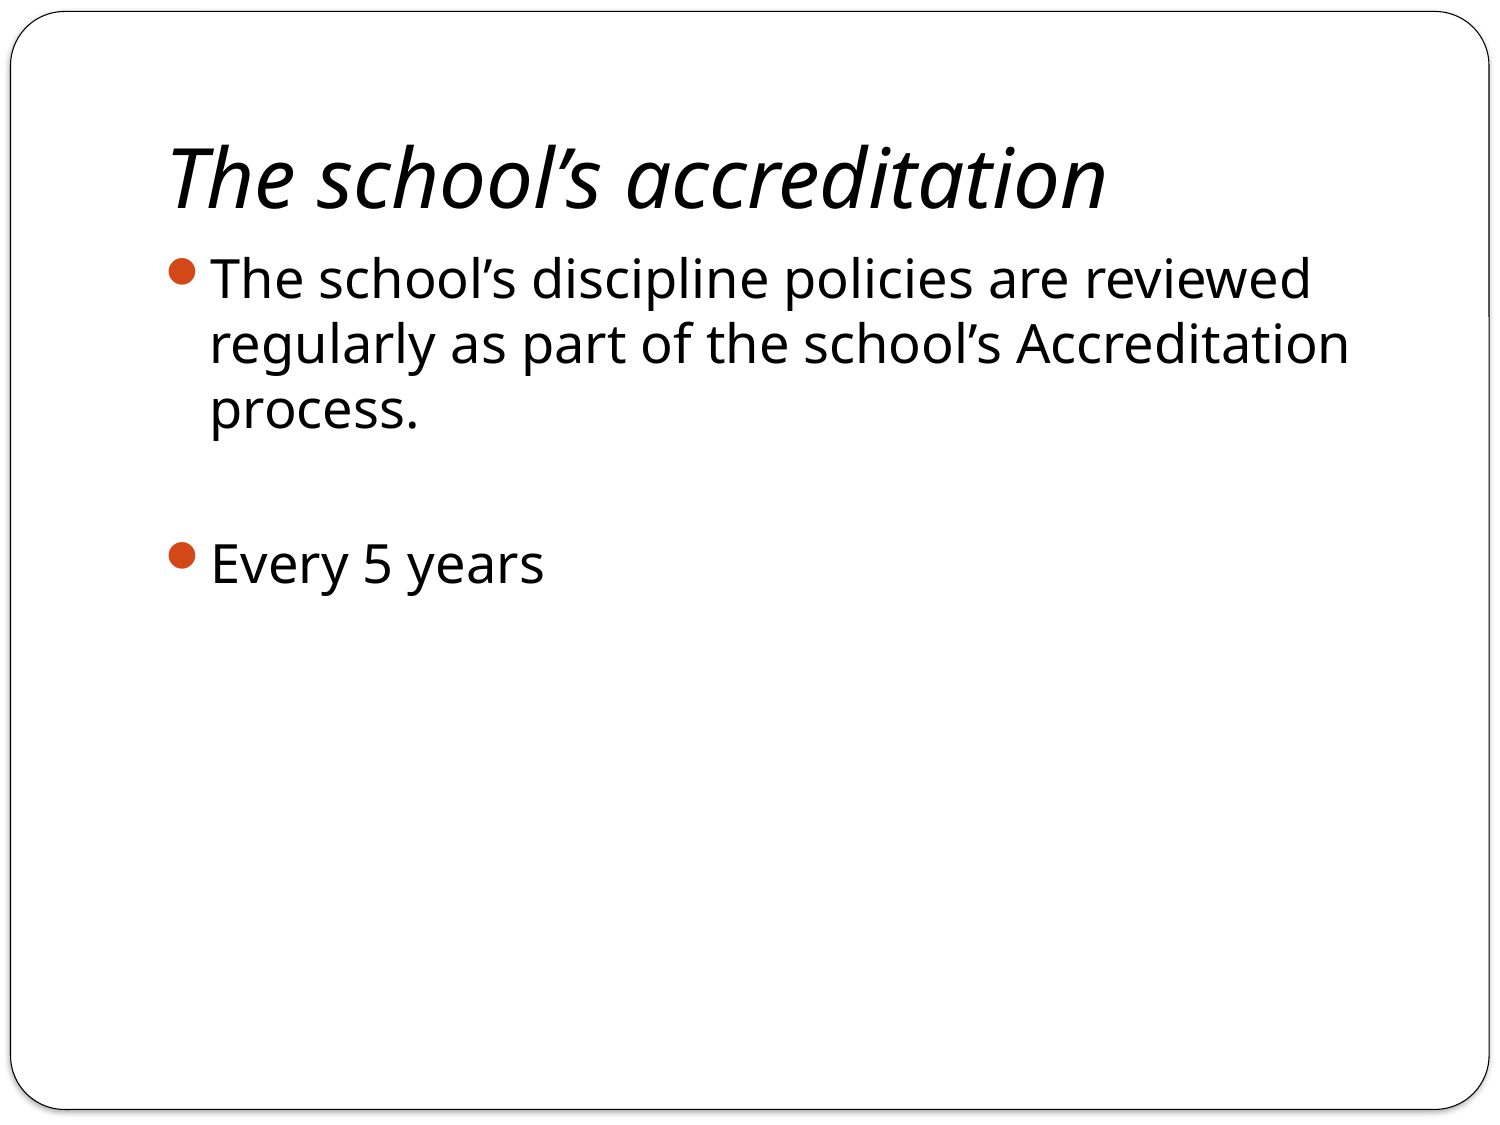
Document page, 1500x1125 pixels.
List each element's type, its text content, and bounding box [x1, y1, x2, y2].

title The school’s accreditation [150, 45, 1425, 233]
list The school’s discipline policies are reviewed regularly as part of the school’s Accreditation process. Every 5 years [150, 237, 1425, 988]
